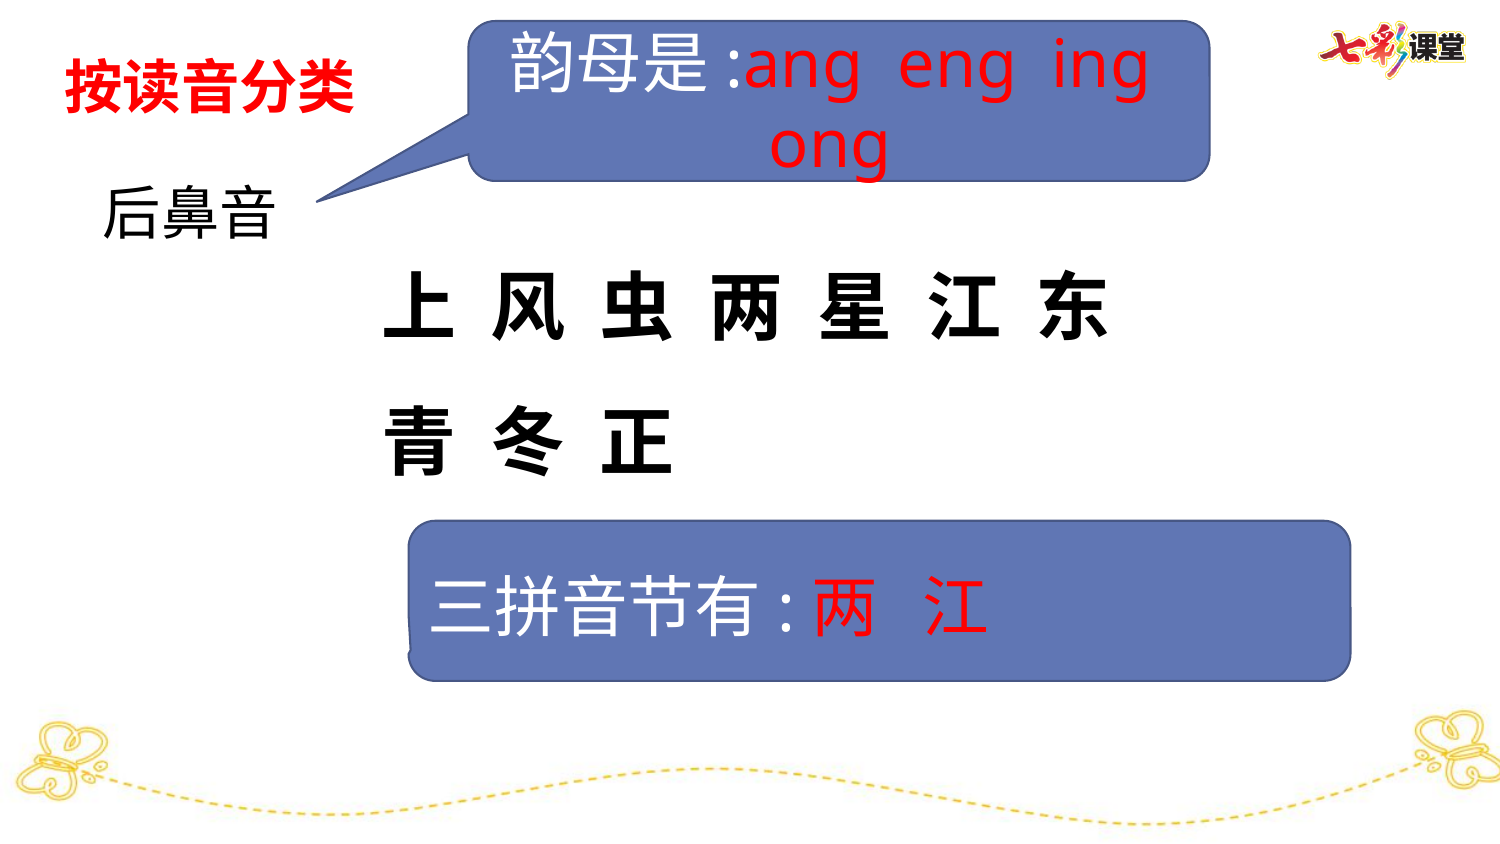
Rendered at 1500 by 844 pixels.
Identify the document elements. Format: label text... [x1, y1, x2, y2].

text_box 按读音分类 [53, 44, 467, 126]
picture [0, 0, 1500, 844]
text_box 韵母是:ang eng ing ong [315, 19, 1211, 203]
text_box 后鼻音 [91, 170, 290, 252]
text_box 上 风 虫 两 星 江 东 青 冬 正 [370, 208, 1123, 490]
text_box 三拼音节有:两 江 [407, 519, 1352, 682]
